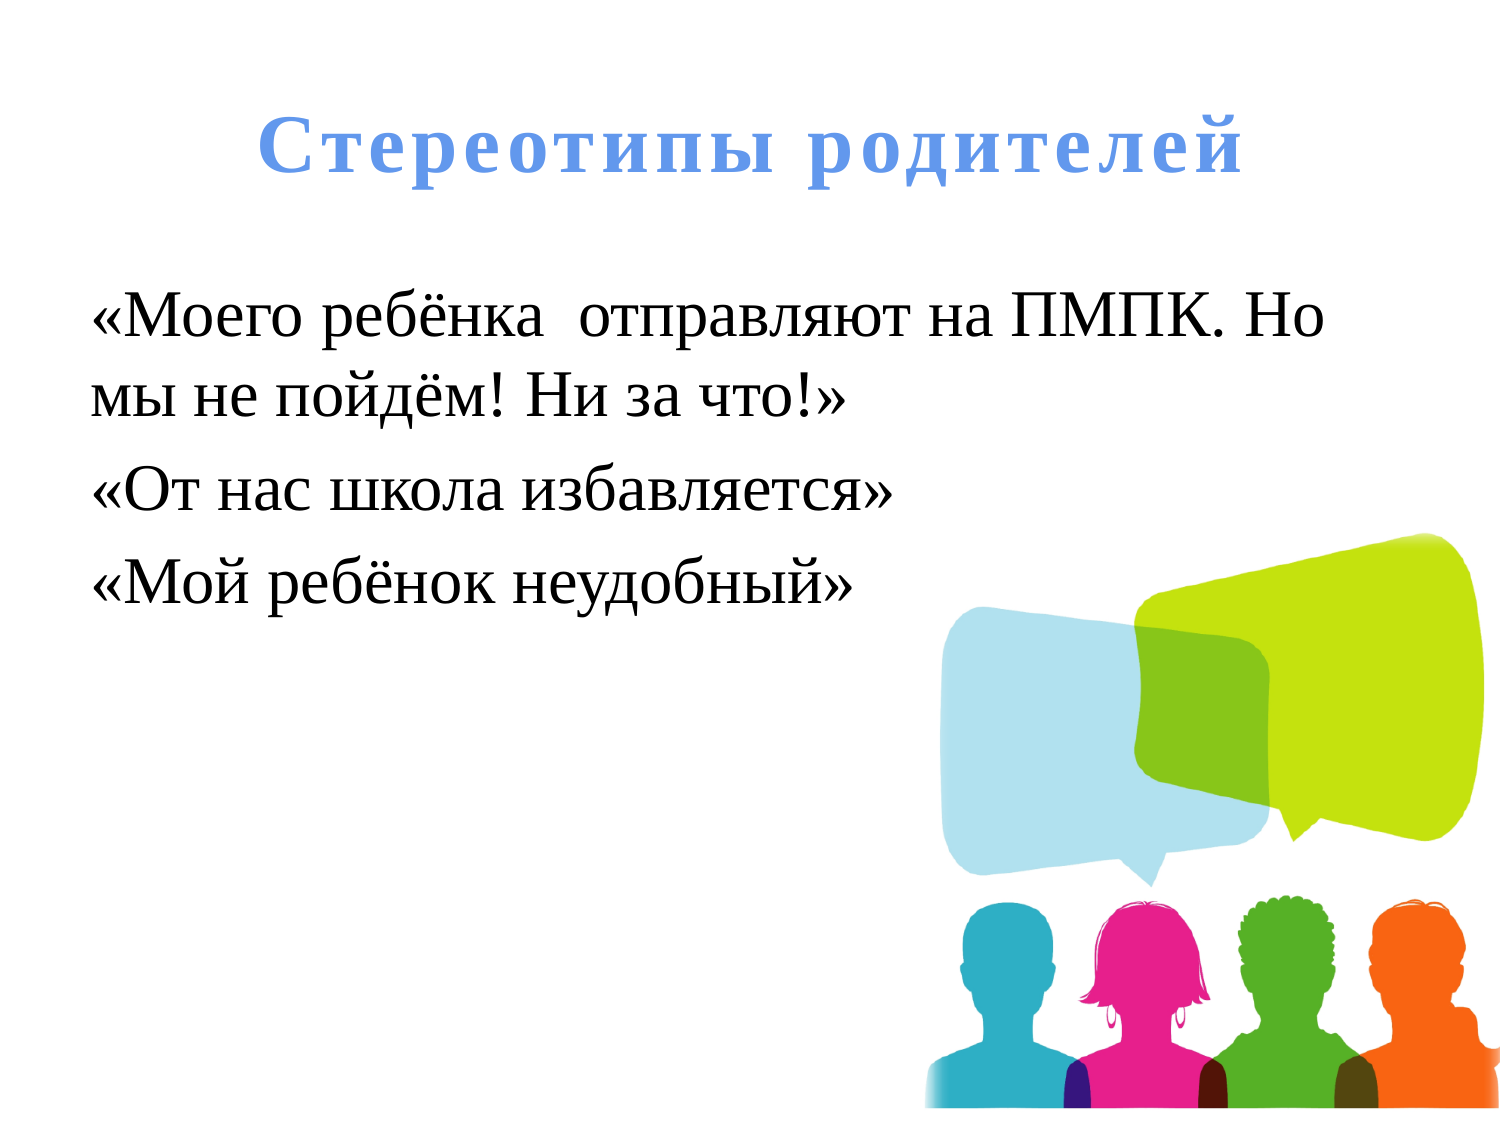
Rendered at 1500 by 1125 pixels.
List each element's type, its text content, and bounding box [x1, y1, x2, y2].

list «Моего ребёнка отправляют на ПМПК. Но мы не пойдём! Ни за что!» «От нас школа избавляется» «Мой ребёнок неудобный» [75, 262, 1425, 1005]
picture [914, 514, 1500, 1125]
title Стереотипы родителей [75, 45, 1425, 233]
